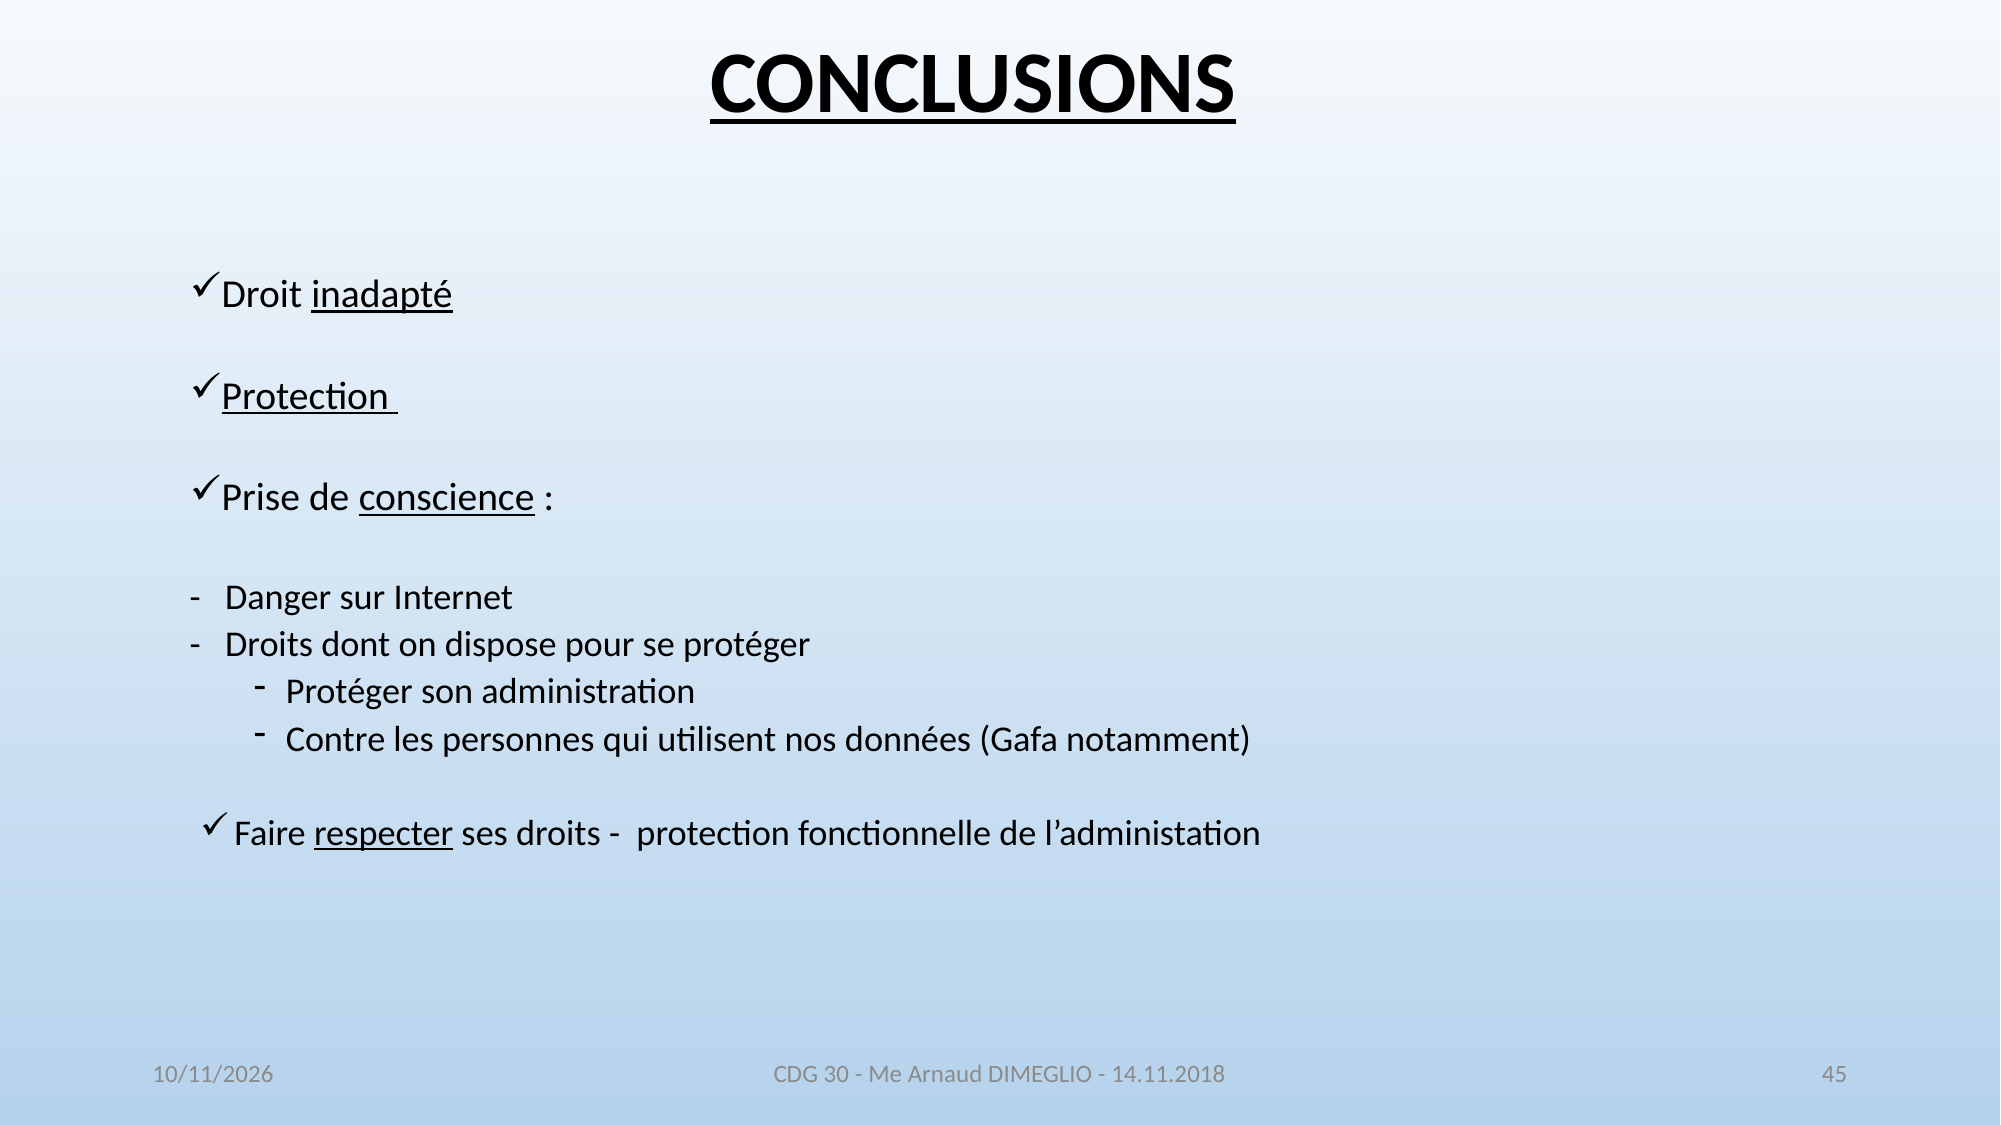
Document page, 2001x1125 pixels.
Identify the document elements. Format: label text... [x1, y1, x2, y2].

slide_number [137, 1042, 588, 1103]
footer CDG 30 - Me Arnaud DIMEGLIO - 14.11.2018 [662, 1042, 1338, 1103]
title CONCLUSIONS [110, 28, 1836, 246]
list Droit inadapté Protection Prise de conscience : - Danger sur Internet - Droits dont on dispose pour se protéger Protéger son administration Contre les personnes qui utilisent nos données (Gafa notamment) Faire respecter ses droits - protection fonctionnelle de l’administation [110, 266, 1836, 970]
slide_number 45 [1412, 1042, 1863, 1103]
